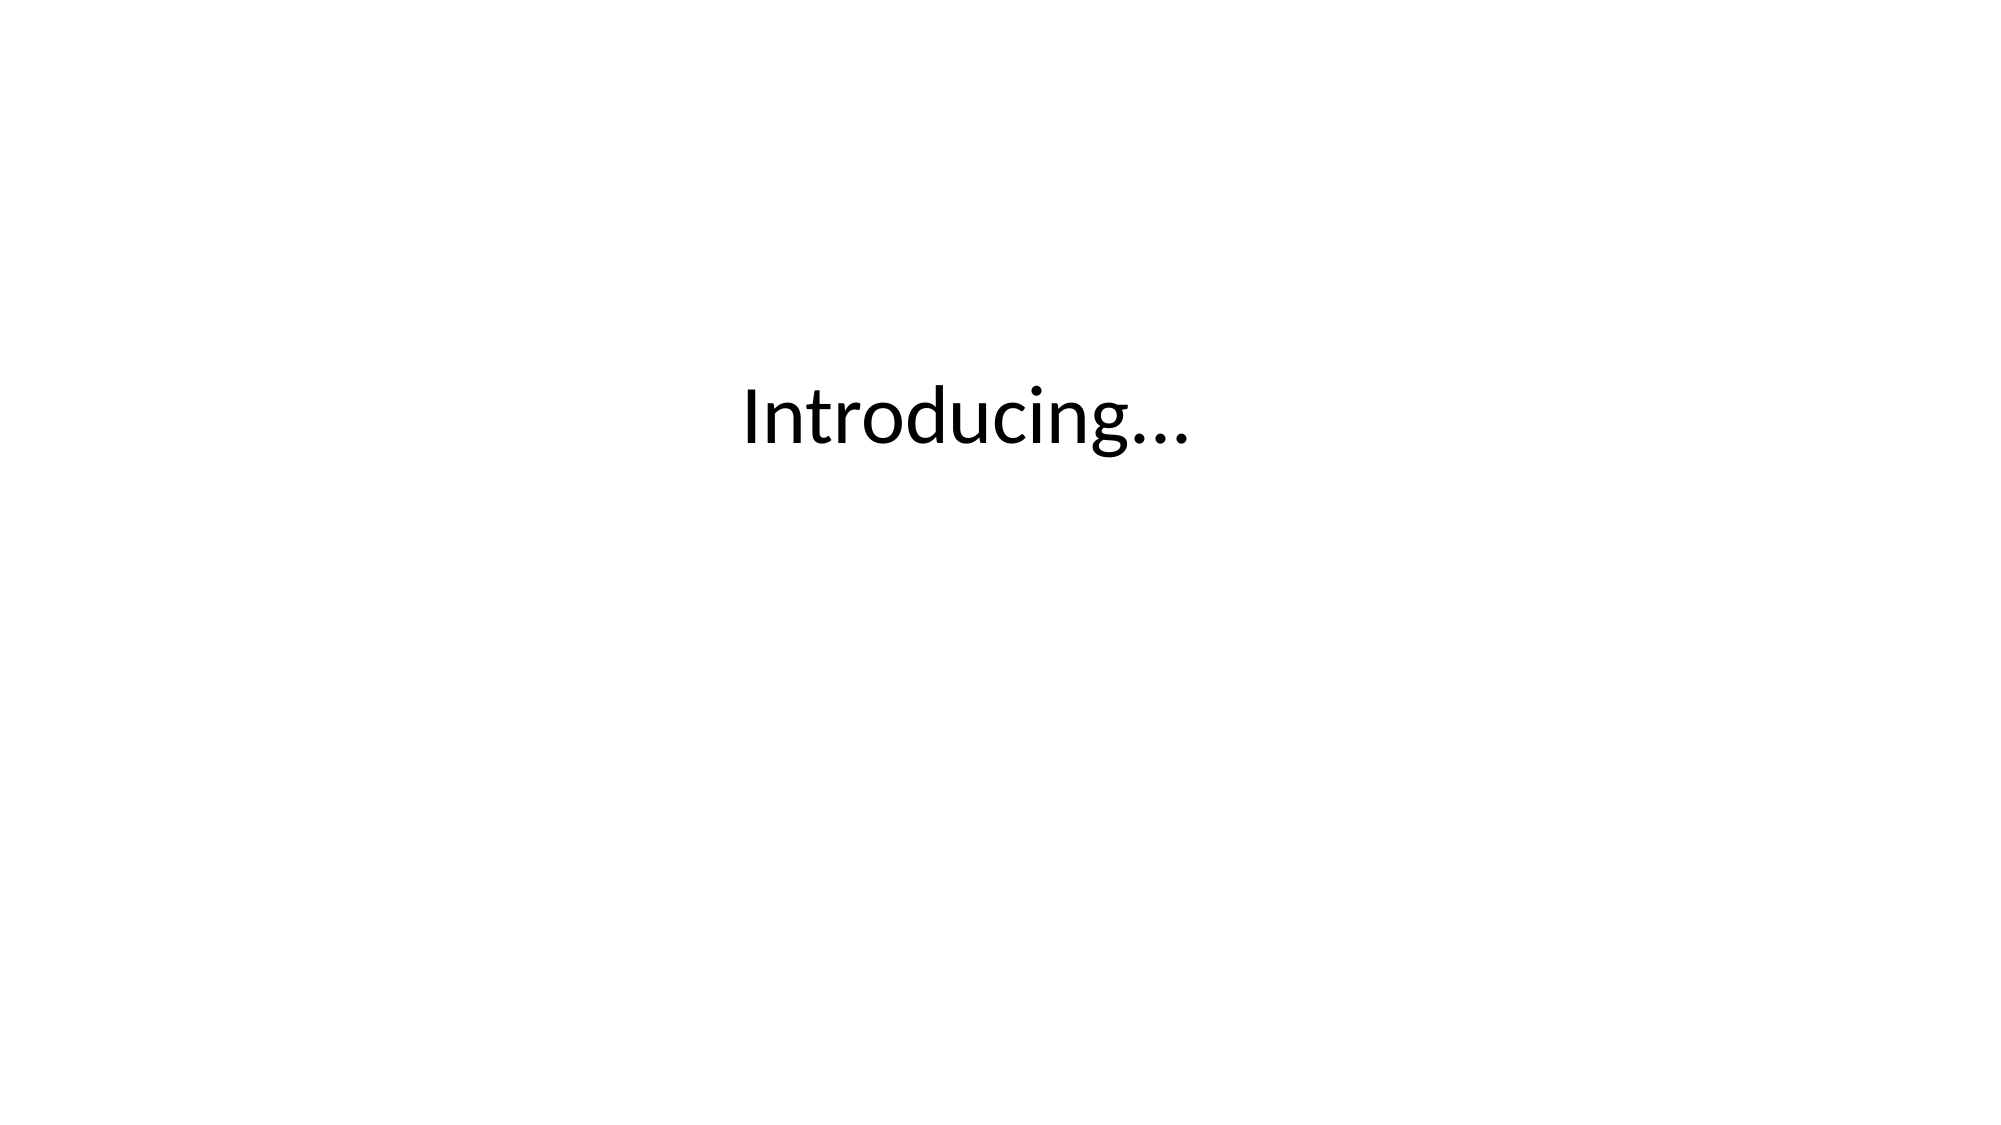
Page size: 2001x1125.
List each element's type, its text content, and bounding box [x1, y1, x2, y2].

text_box Introducing... [261, 352, 1674, 468]
